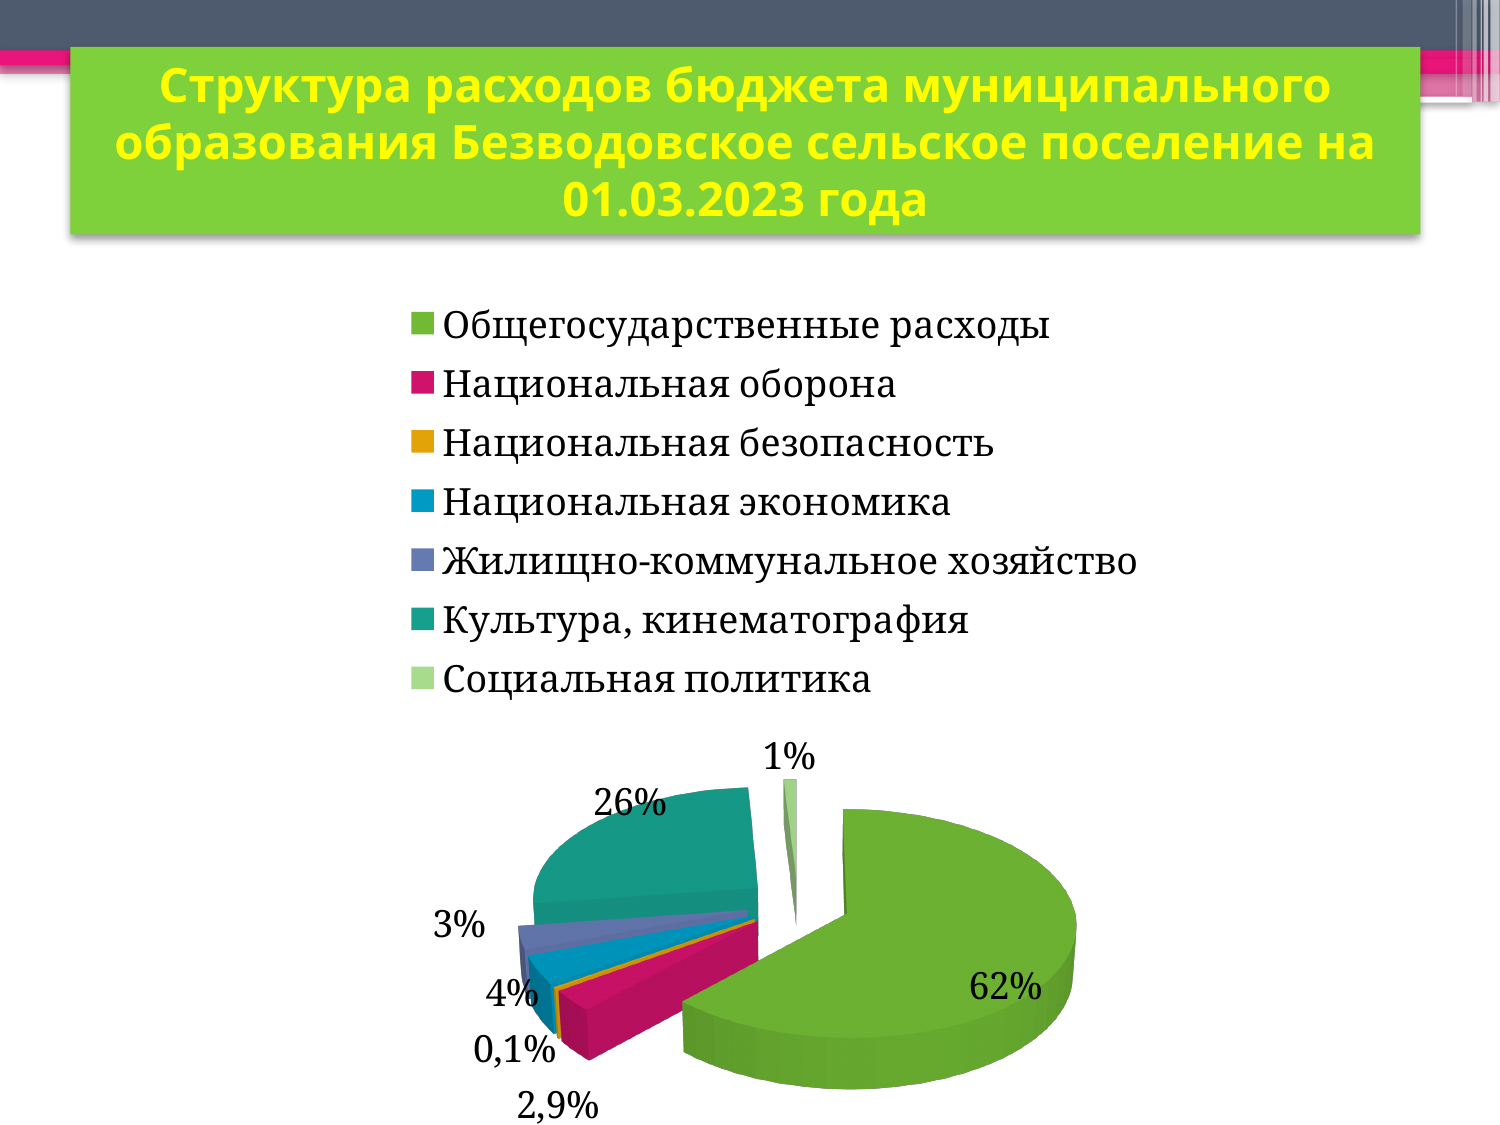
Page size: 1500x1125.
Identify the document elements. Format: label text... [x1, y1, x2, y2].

title Структура расходов бюджета муниципального образования Безводовское сельское поселение на 01.03.2023 года [70, 46, 1421, 235]
chart [100, 278, 1451, 1125]
